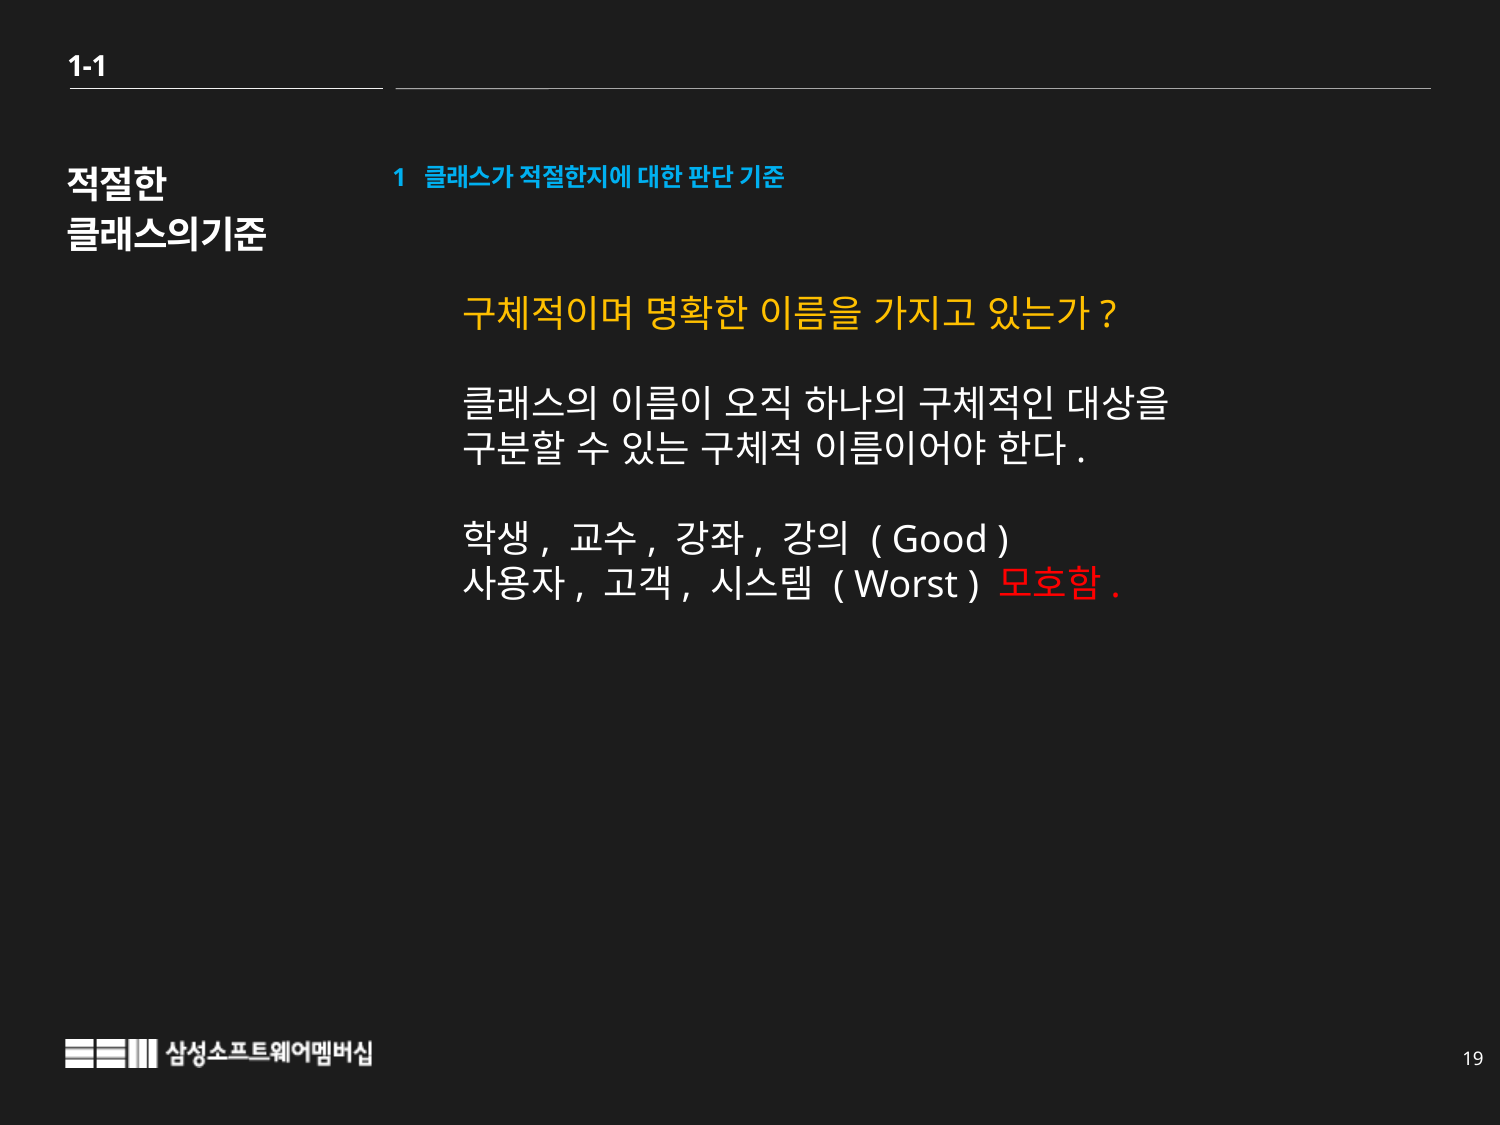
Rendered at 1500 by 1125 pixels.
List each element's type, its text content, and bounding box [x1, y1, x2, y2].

text_box 적절한 클래스의기준 [51, 148, 338, 264]
text_box 19 [1377, 1039, 1499, 1080]
text_box 구체적이며 명확한 이름을 가지고 있는가? 클래스의 이름이 오직 하나의 구체적인 대상을 구분할 수 있는 구체적 이름이어야 한다. 학생, 교수, 강좌, 강의 ( Good ) 사용자, 고객, 시스템 ( Worst ) 모호함. [447, 282, 1186, 613]
picture [64, 1039, 375, 1068]
text_box 1 클래스가 적절한지에 대한 판단 기준 [377, 154, 803, 199]
text_box 1-1 [52, 39, 123, 90]
